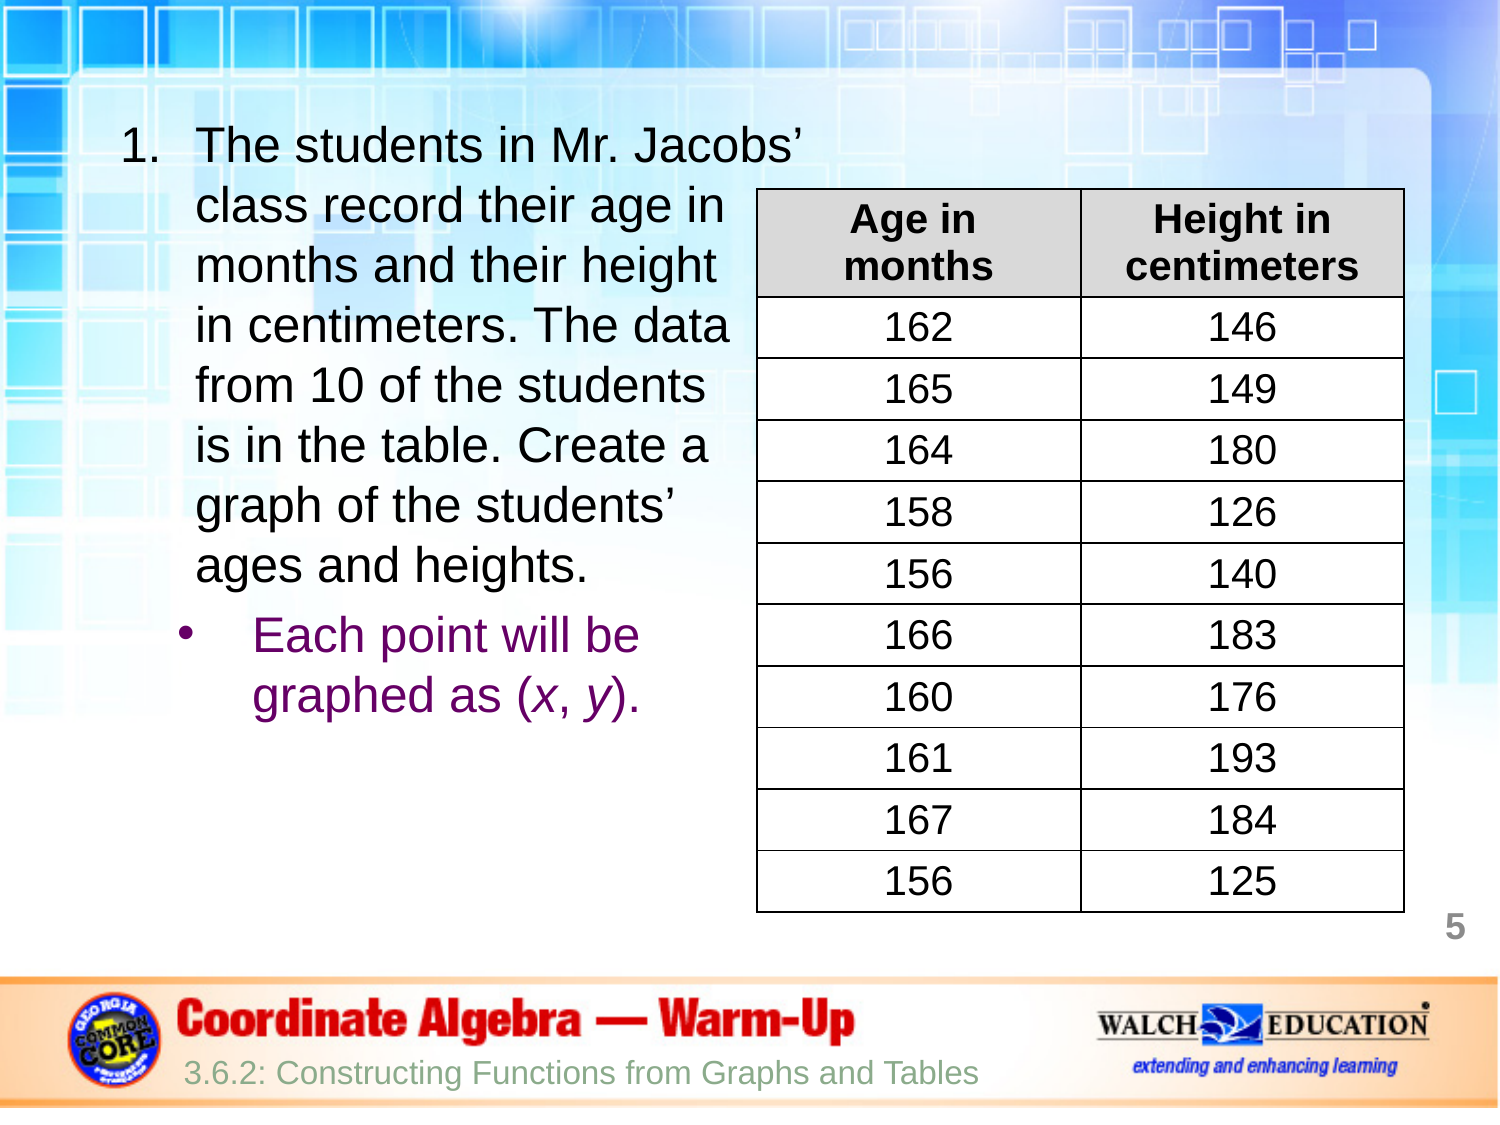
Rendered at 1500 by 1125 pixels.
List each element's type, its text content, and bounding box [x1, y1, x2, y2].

table_cell 156 [758, 851, 1080, 911]
table_cell 165 [758, 359, 1080, 419]
table_header Age in months [758, 190, 1080, 296]
table_cell 183 [1082, 605, 1403, 665]
table_cell 161 [758, 728, 1080, 788]
table_cell 193 [1082, 728, 1403, 788]
subtitle The students in Mr. Jacobs’ class record their age in months and their height in centimeters. The data from 10 of the students is in the table. Create a graph of the students’ ages and heights. Each point will be graphed as (x, y). [105, 105, 1394, 925]
table_cell 125 [1082, 851, 1403, 911]
table_cell 158 [758, 482, 1080, 542]
table_header Height in centimeters [1082, 190, 1403, 296]
table_cell 180 [1082, 421, 1403, 480]
table_cell 166 [758, 605, 1080, 665]
footer 3.6.2: Constructing Functions from Graphs and Tables [168, 1048, 1067, 1094]
table_cell 140 [1082, 544, 1403, 603]
table_cell 149 [1082, 359, 1403, 419]
table_cell 184 [1082, 790, 1403, 850]
table_cell 162 [758, 298, 1080, 357]
table_cell 126 [1082, 482, 1403, 542]
table_cell 156 [758, 544, 1080, 603]
table_cell 176 [1082, 667, 1403, 727]
table_cell 146 [1082, 298, 1403, 357]
picture [0, 0, 1500, 1108]
table_cell 167 [758, 790, 1080, 850]
table_cell 160 [758, 667, 1080, 727]
table_cell 164 [758, 421, 1080, 480]
slide_number 5 [1361, 901, 1481, 949]
